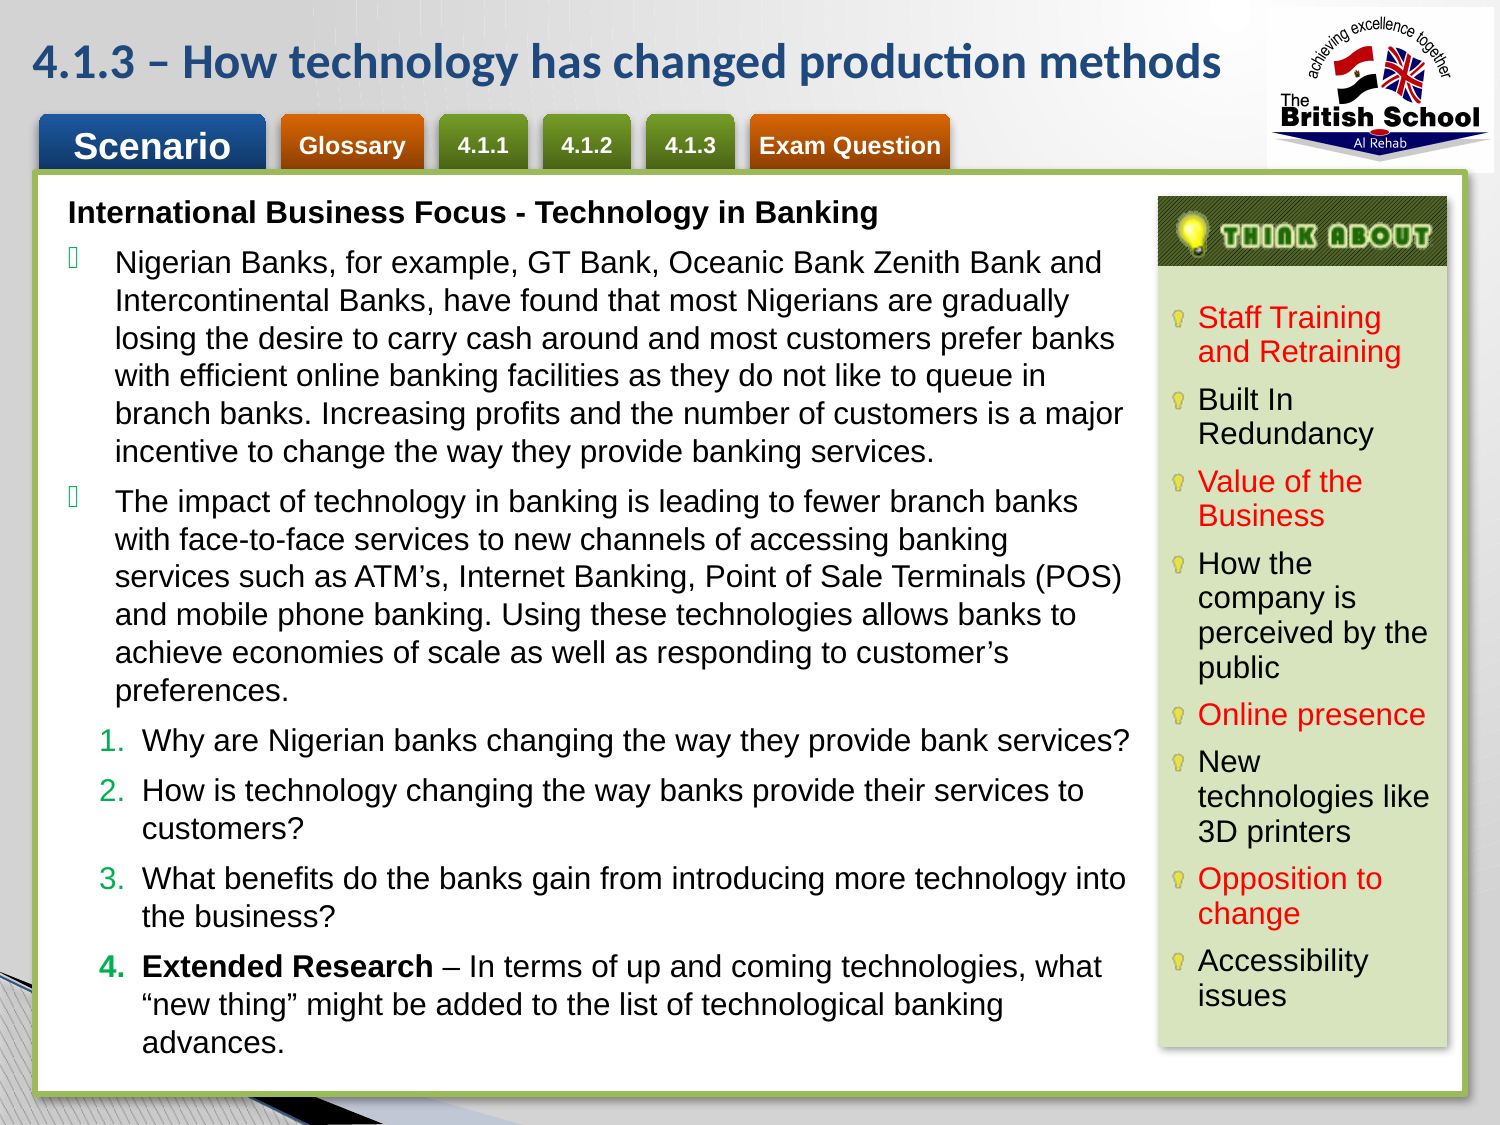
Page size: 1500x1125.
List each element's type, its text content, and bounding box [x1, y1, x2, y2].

picture [1174, 207, 1436, 263]
table_header [1158, 196, 1447, 266]
picture [1168, 470, 1188, 493]
picture [1168, 750, 1188, 773]
picture [1168, 867, 1188, 890]
picture [1168, 306, 1188, 329]
picture [1267, 7, 1495, 173]
text_box International Business Focus - Technology in Banking Nigerian Banks, for example, GT Bank, Oceanic Bank Zenith Bank and Intercontinental Banks, have found that most Nigerians are gradually losing the desire to carry cash around and most customers prefer banks with efficient online banking facilities as they do not like to queue in branch banks. Increasing profits and the number of customers is a major incentive to change the way they provide banking services. The impact of technology in banking is leading to fewer branch banks with face-to-face services to new channels of accessing banking services such as ATM’s, Internet Banking, Point of Sale Terminals (POS) and mobile phone banking. Using these technologies allows banks to achieve economies of scale as well as responding to customer’s preferences. Why are Nigerian banks changing the way they provide bank services? How is technology changing the way banks provide their services to customers? What benefits do the banks gain from introducing more technology into the business? Extended Research – In terms of up and coming technologies, what “new thing” might be added to the list of technological banking advances. [53, 184, 1146, 1067]
picture [1168, 949, 1188, 972]
picture [1168, 703, 1188, 726]
table_cell Staff Training and Retraining Built In Redundancy Value of the Business How the company is perceived by the public Online presence New technologies like 3D printers Opposition to change Accessibility issues [1158, 266, 1447, 1047]
picture [1168, 388, 1188, 411]
title 4.1.3 – How technology has changed production methods [17, 7, 1282, 110]
picture [1168, 552, 1188, 575]
picture [281, 1114, 303, 1125]
